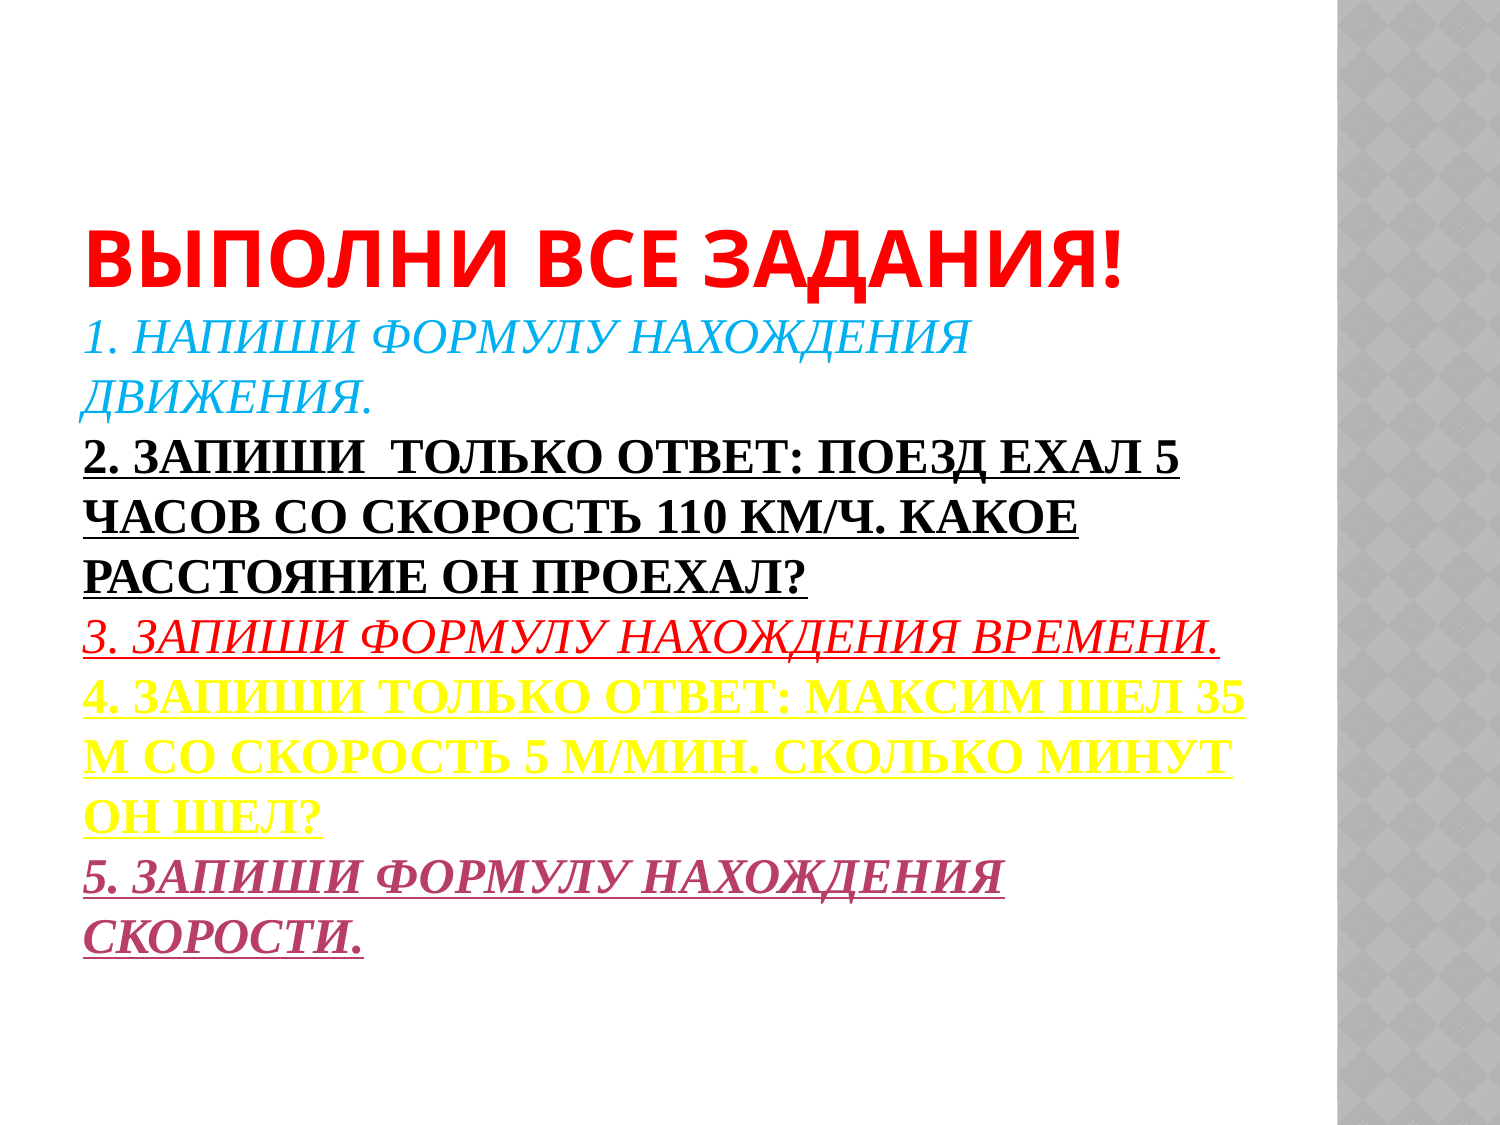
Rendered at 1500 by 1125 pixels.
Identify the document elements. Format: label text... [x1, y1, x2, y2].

title Выполни все задания! 1. напиши формулу нахождения движения. 2. запиши только ответ: поезд ехал 5 часов со скорость 110 км/ч. Какое расстояние он проехал? 3. запиши формулу нахождения времени. 4. Запиши только ответ: Максим шел 35 м со скорость 5 м/мин. Сколько минут он шел? 5. Запиши формулу нахождения скорости. [75, 52, 1263, 1059]
